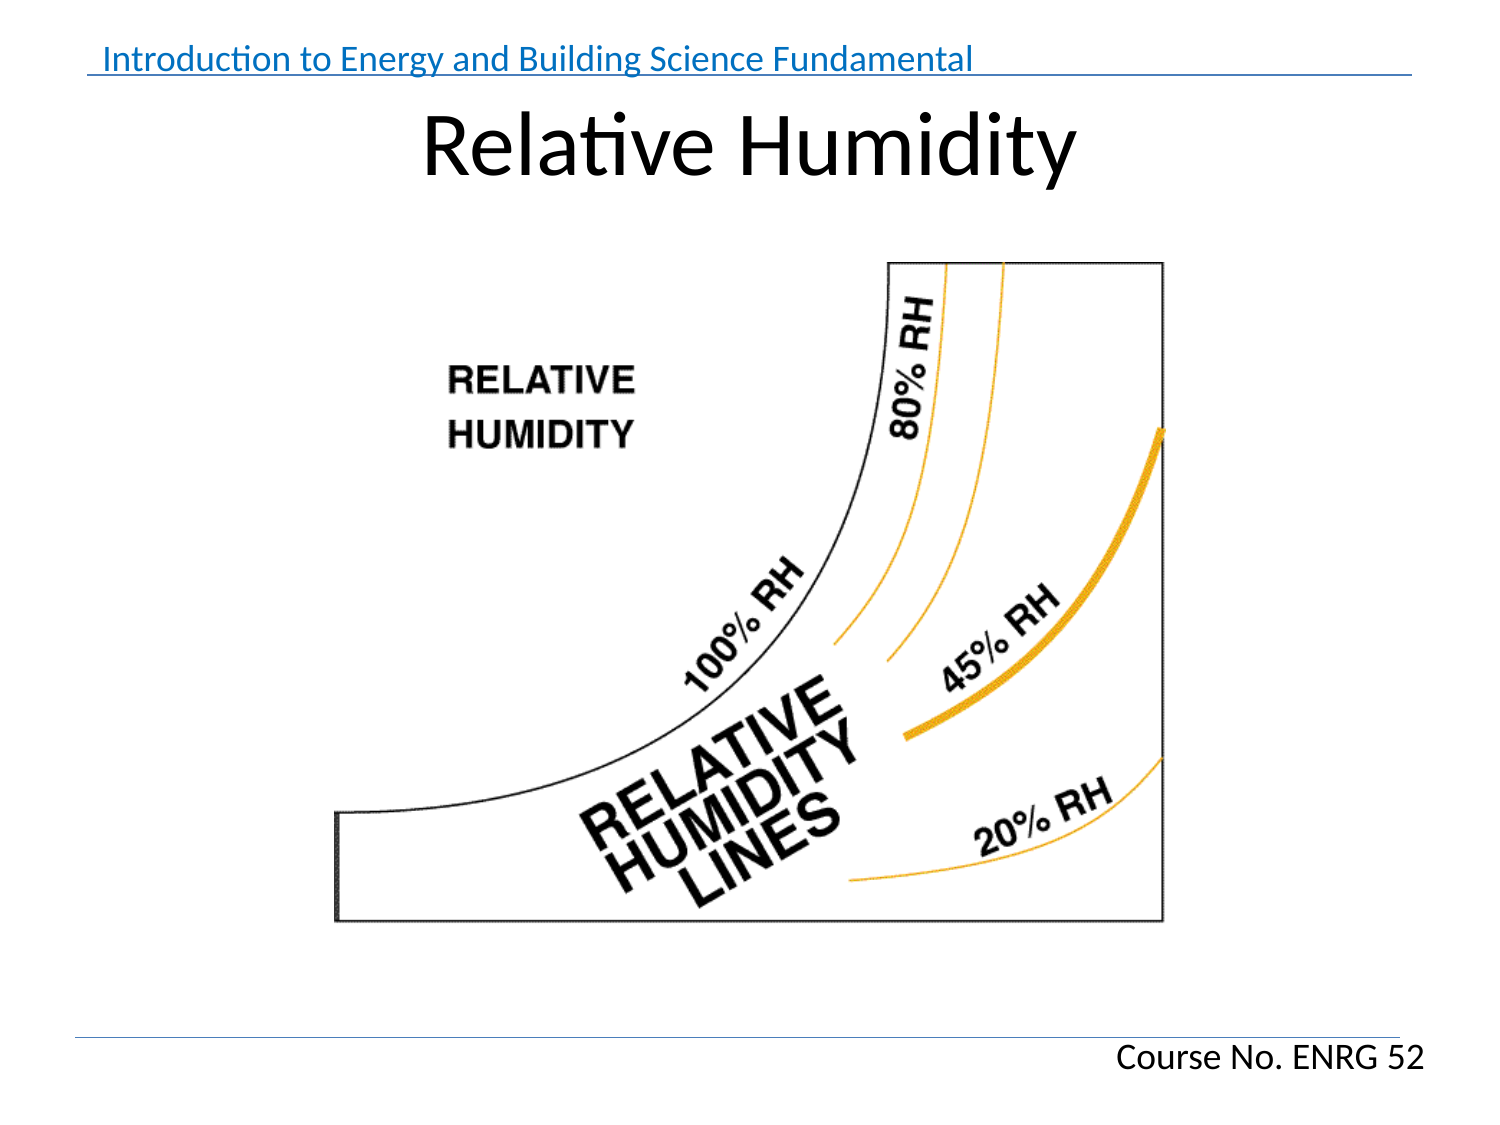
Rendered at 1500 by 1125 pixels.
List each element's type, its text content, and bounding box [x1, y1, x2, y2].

title Relative Humidity [75, 45, 1425, 233]
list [333, 262, 1166, 1006]
